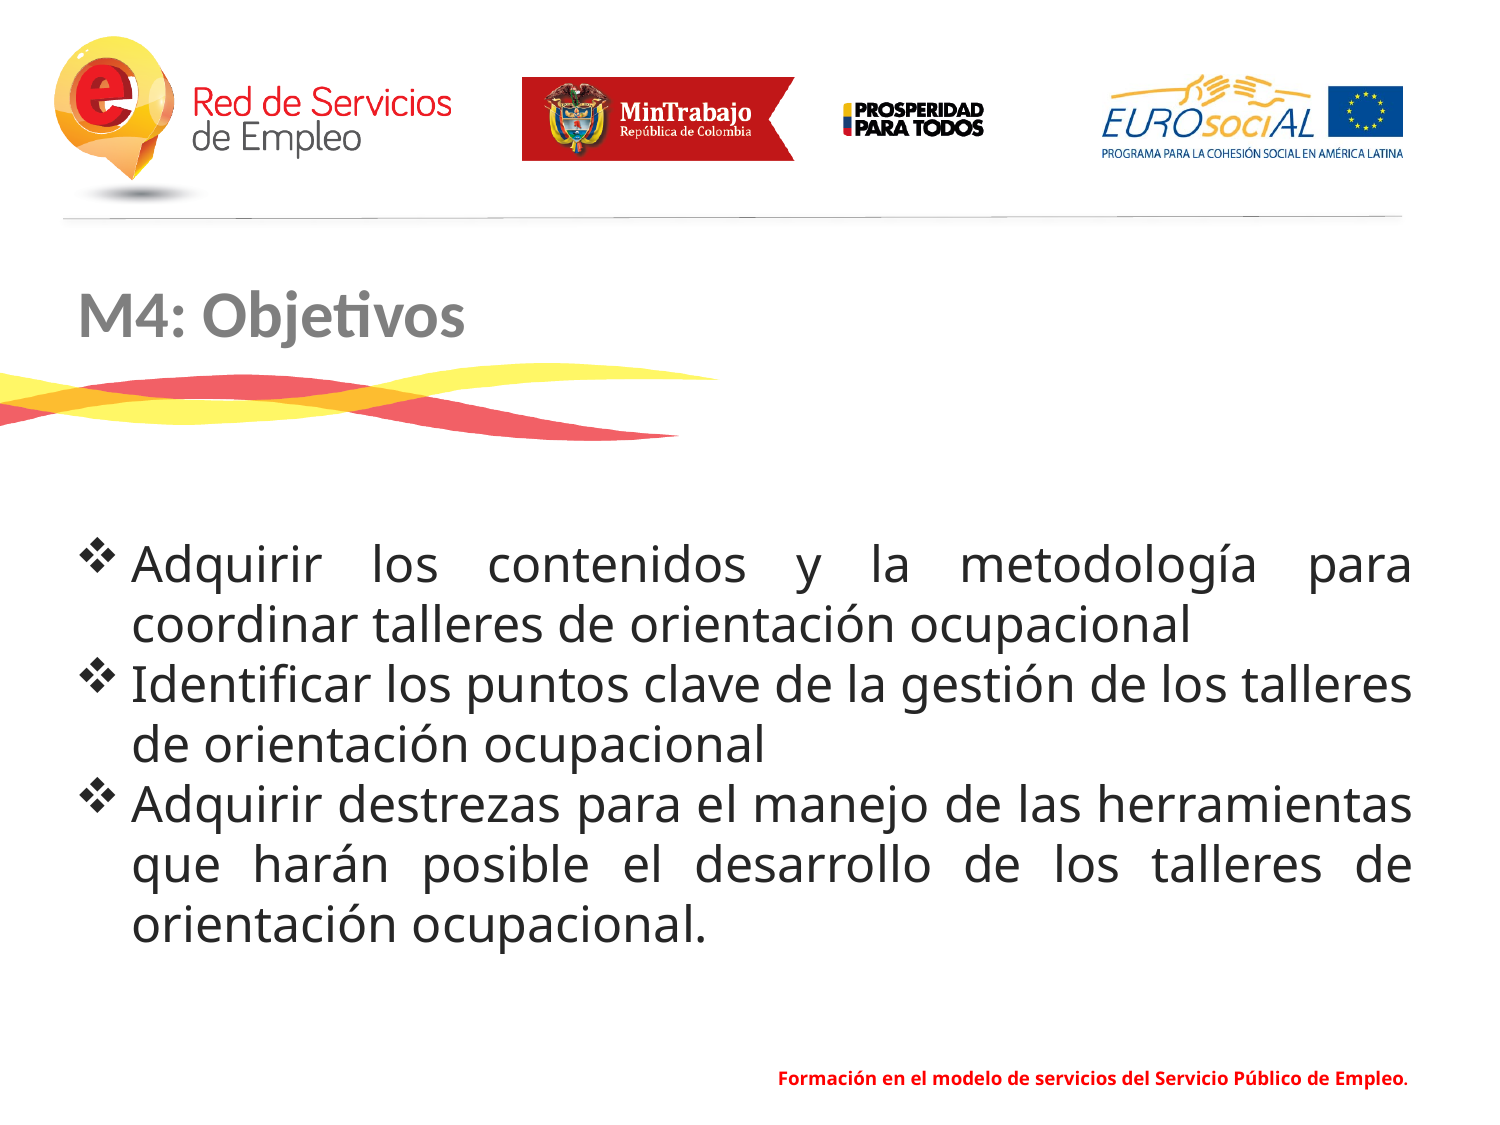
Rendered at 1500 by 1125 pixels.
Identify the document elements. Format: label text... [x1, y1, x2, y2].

picture [0, 358, 721, 441]
text_box M4: Objetivos [62, 263, 513, 357]
picture [1102, 74, 1403, 158]
picture [54, 35, 452, 205]
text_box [62, 215, 1403, 220]
title Formación en el modelo de servicios del Servicio Público de Empleo. [720, 1033, 1471, 1122]
picture [521, 77, 987, 162]
text_box Adquirir los contenidos y la metodología para coordinar talleres de orientación ocupacional Identificar los puntos clave de la gestión de los talleres de orientación ocupacional Adquirir destrezas para el manejo de las herramientas que harán posible el desarrollo de los talleres de orientación ocupacional. [60, 524, 1429, 960]
